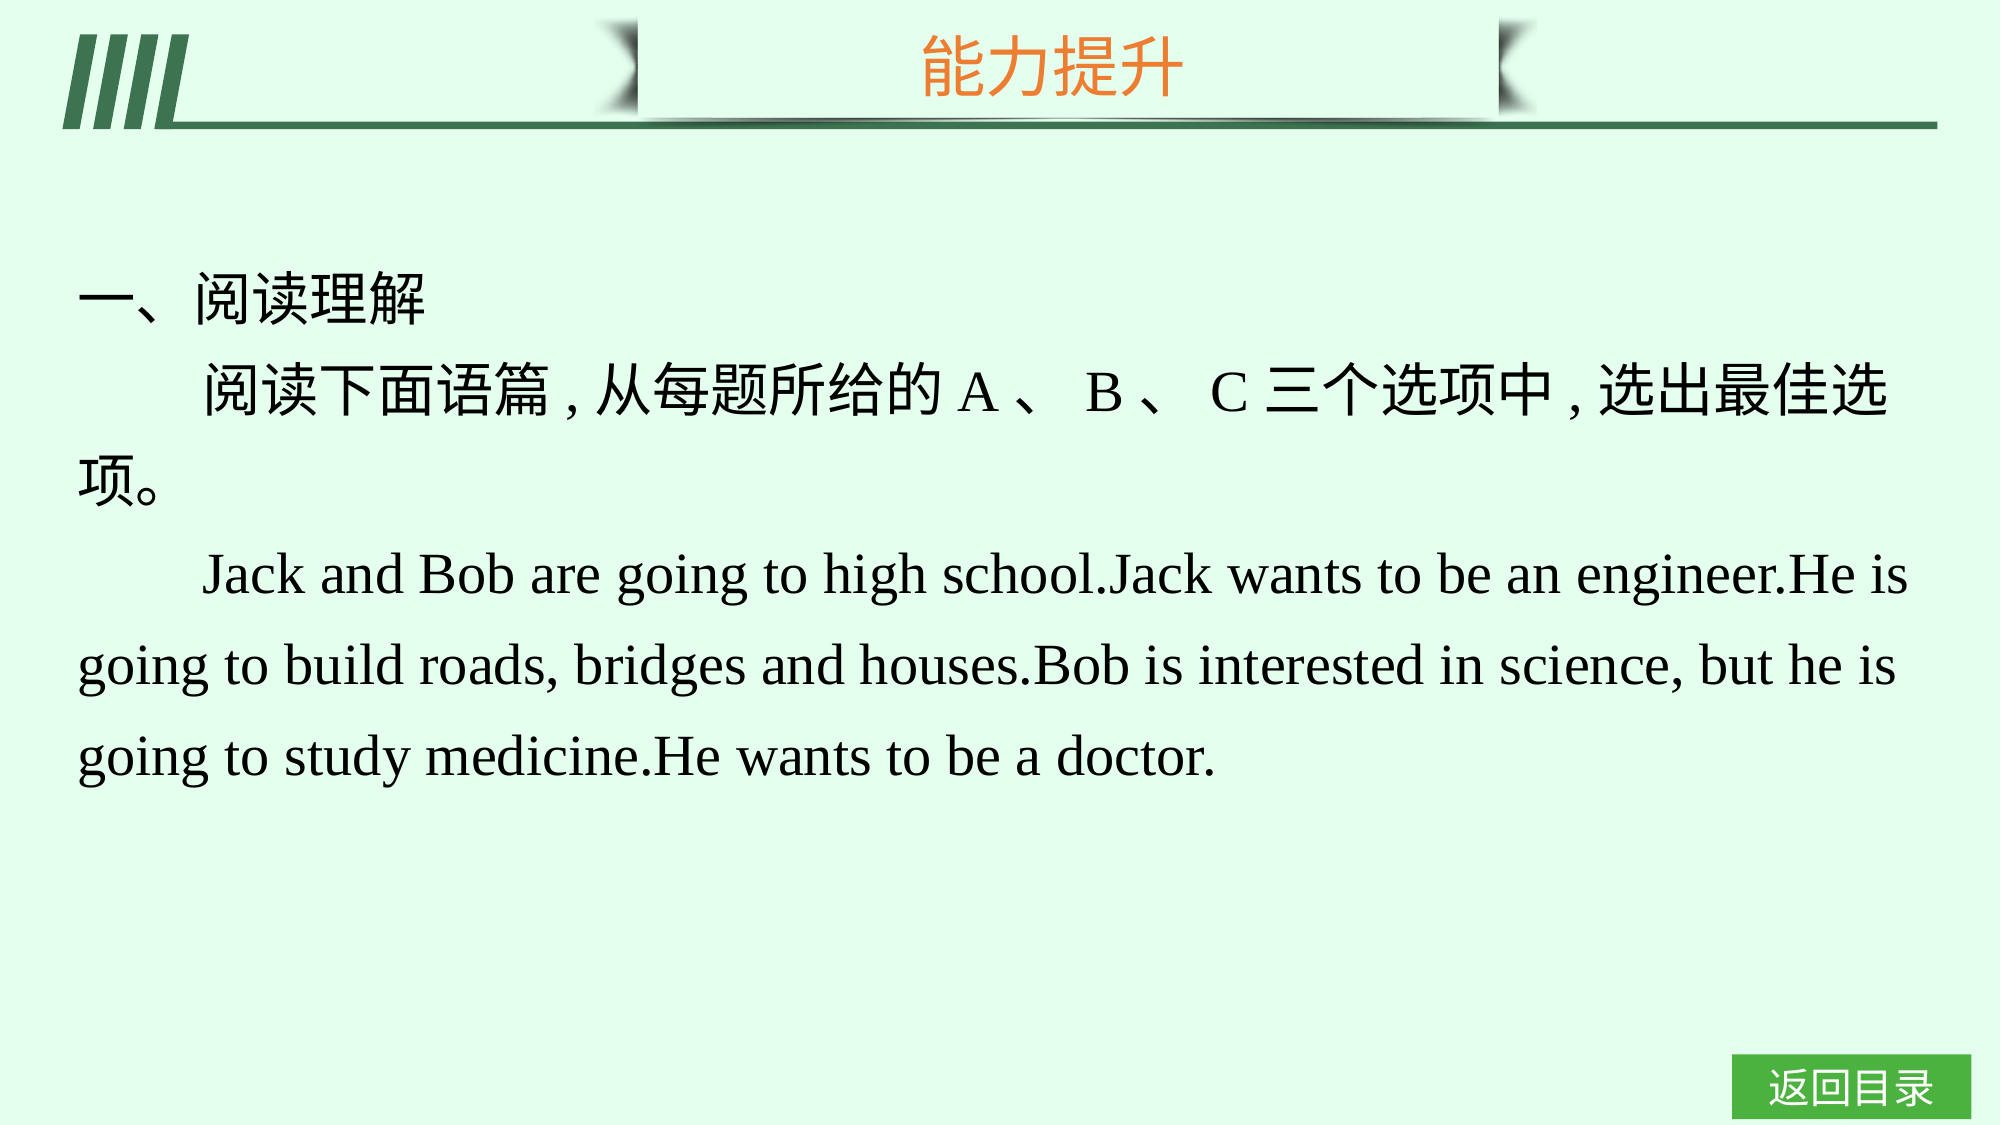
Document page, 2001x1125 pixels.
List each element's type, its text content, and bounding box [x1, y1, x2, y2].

text_box 一、阅读理解 阅读下面语篇,从每题所给的A、B、C三个选项中,选出最佳选项。 Jack and Bob are going to high school.Jack wants to be an engineer.He is going to build roads, bridges and houses.Bob is interested in science, but he is going to study medicine.He wants to be a doctor. [62, 233, 1938, 795]
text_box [594, 16, 1537, 127]
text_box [62, 34, 1938, 130]
